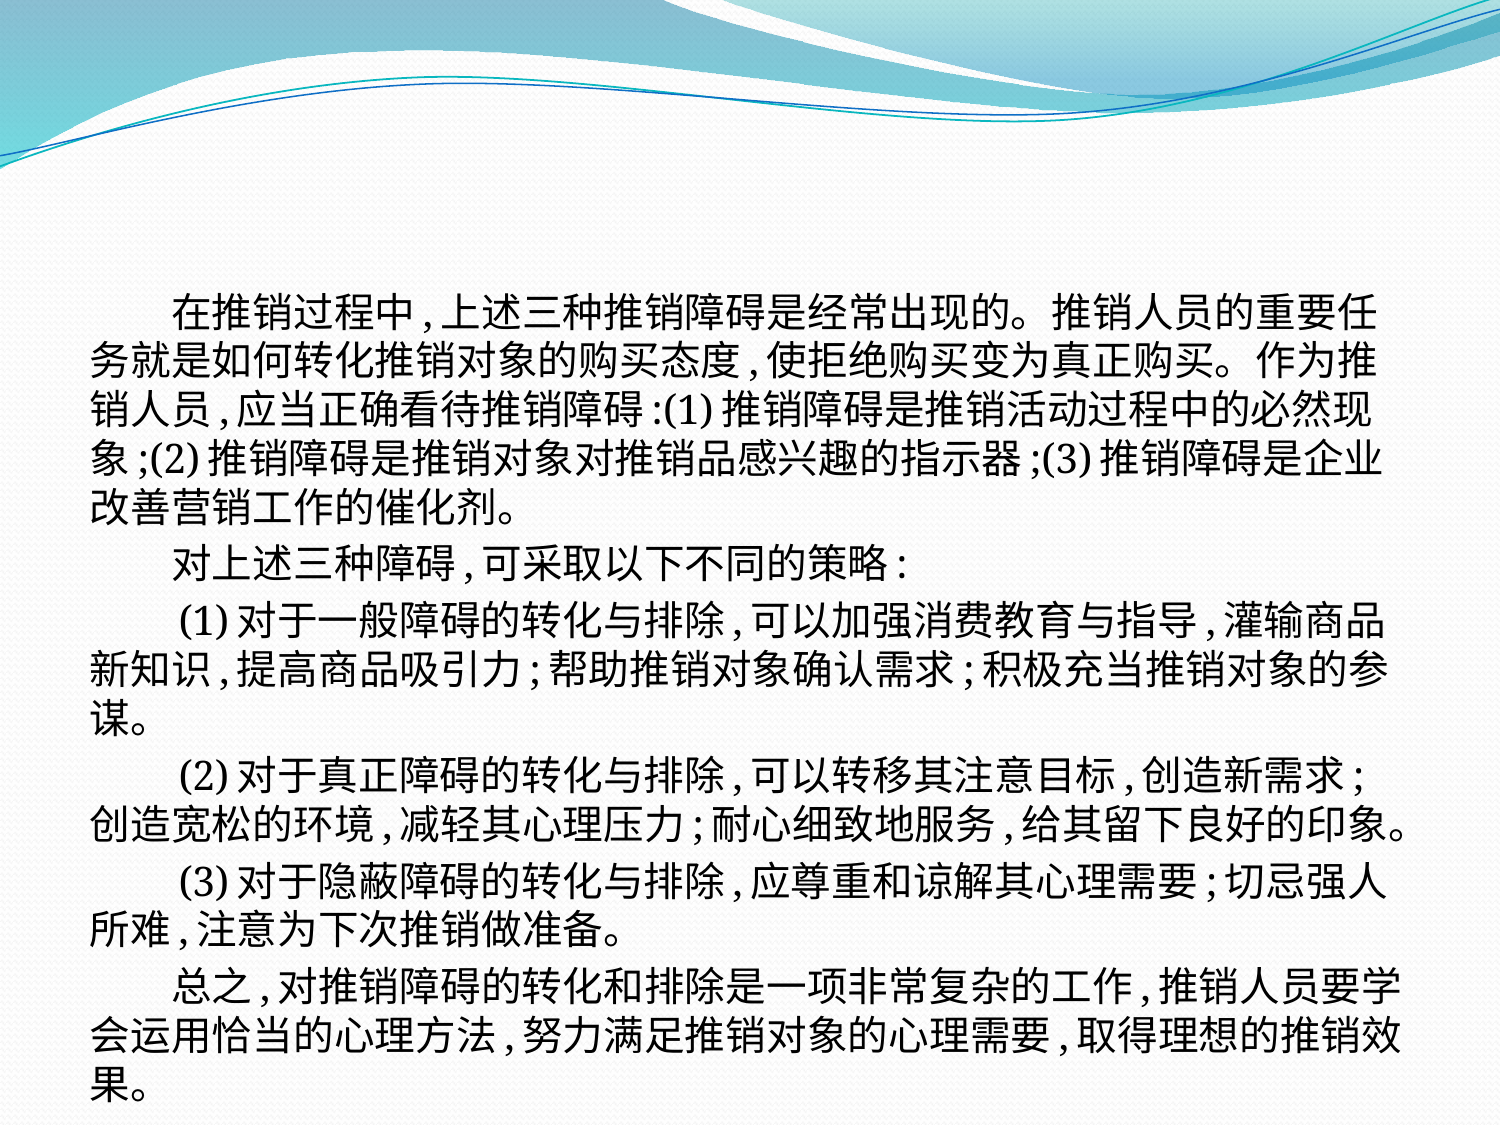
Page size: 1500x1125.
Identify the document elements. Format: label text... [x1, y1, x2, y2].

list 在推销过程中,上述三种推销障碍是经常出现的。推销人员的重要任务就是如何转化推销对象的购买态度,使拒绝购买变为真正购买。作为推销人员,应当正确看待推销障碍:(1)推销障碍是推销活动过程中的必然现象;(2)推销障碍是推销对象对推销品感兴趣的指示器;(3)推销障碍是企业改善营销工作的催化剂。 对上述三种障碍,可采取以下不同的策略: (1)对于一般障碍的转化与排除,可以加强消费教育与指导,灌输商品新知识,提高商品吸引力;帮助推销对象确认需求;积极充当推销对象的参谋。 (2)对于真正障碍的转化与排除,可以转移其注意目标,创造新需求;创造宽松的环境,减轻其心理压力;耐心细致地服务,给其留下良好的印象。 (3)对于隐蔽障碍的转化与排除,应尊重和谅解其心理需要;切忌强人所难,注意为下次推销做准备。 总之,对推销障碍的转化和排除是一项非常复杂的工作,推销人员要学会运用恰当的心理方法,努力满足推销对象的心理需要,取得理想的推销效果。 [75, 278, 1425, 1125]
